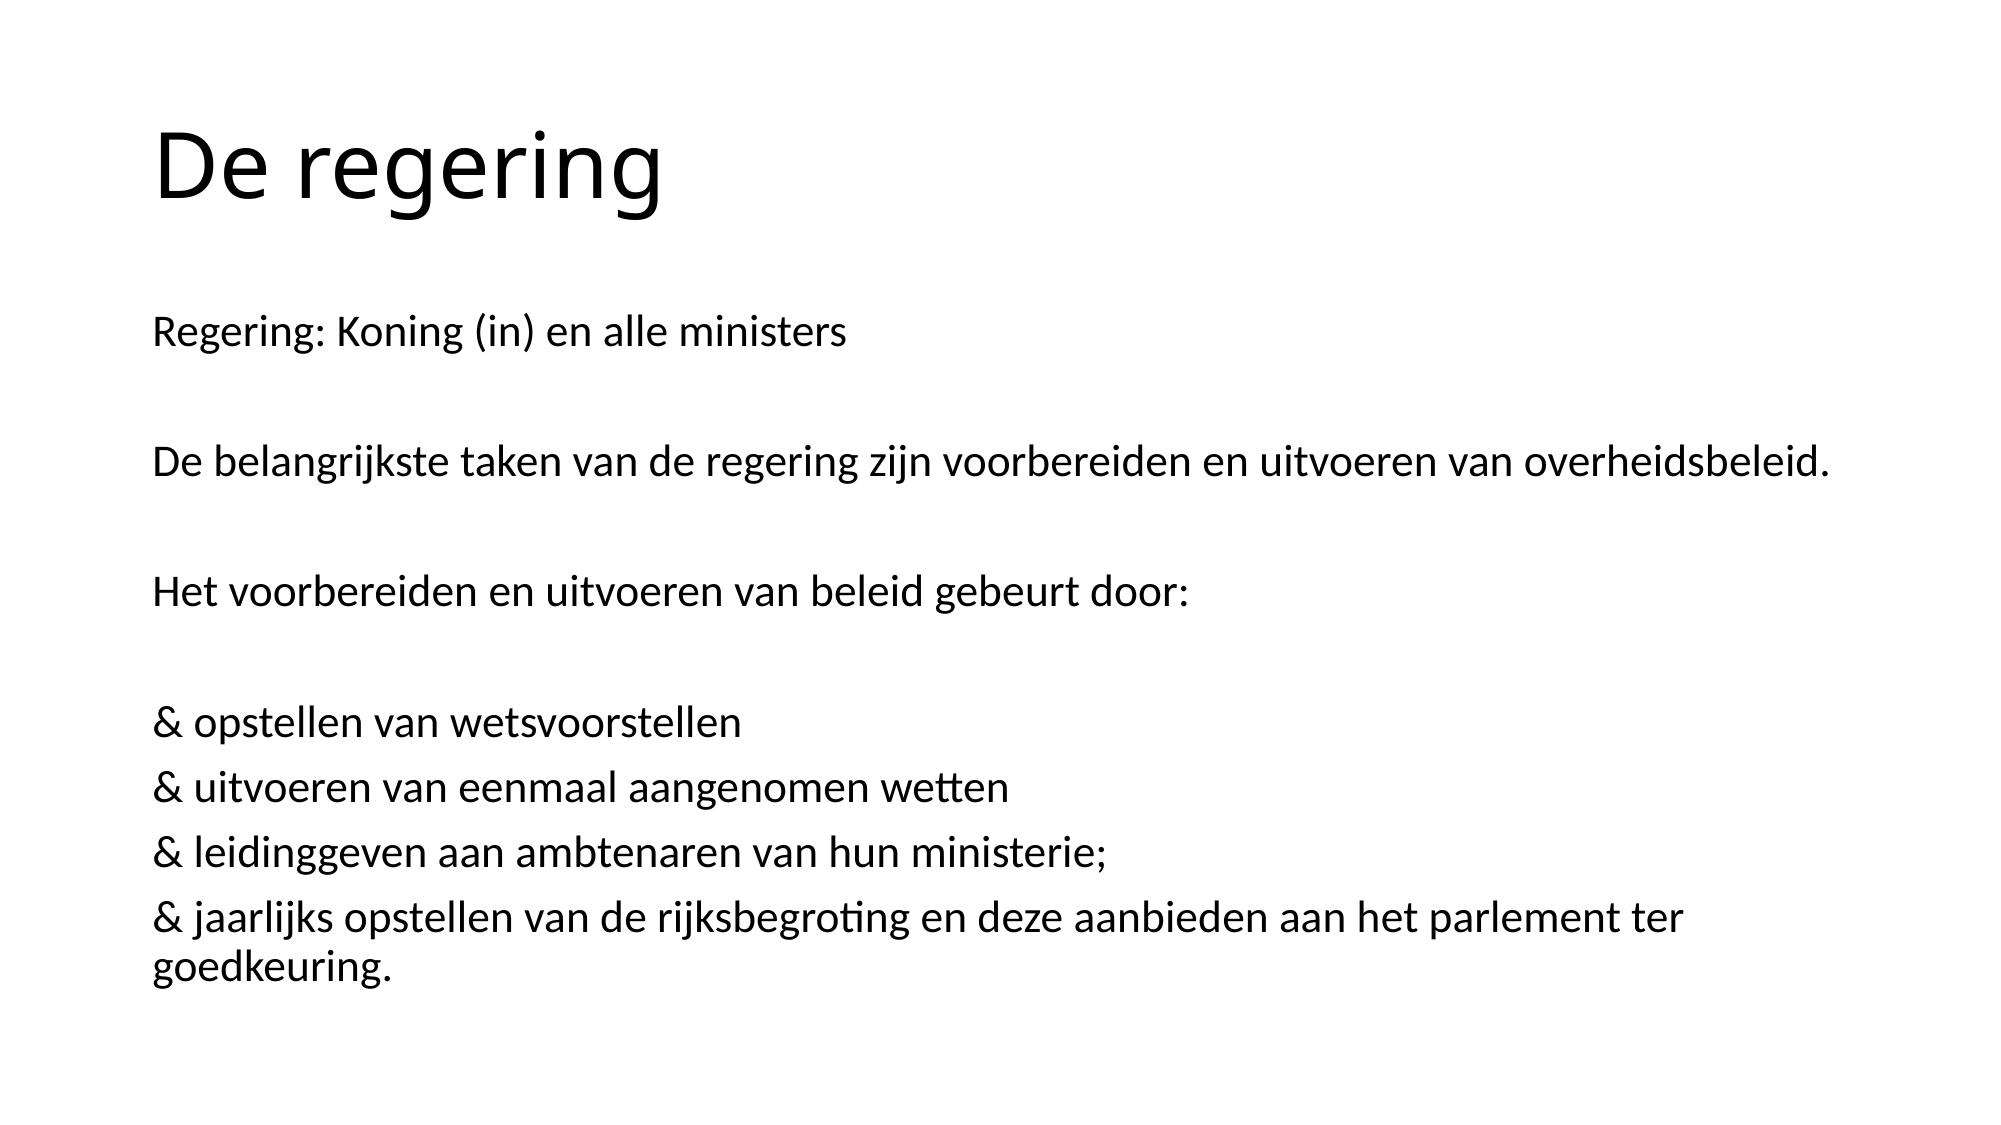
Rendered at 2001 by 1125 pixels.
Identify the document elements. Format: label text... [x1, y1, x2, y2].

title De regering [137, 59, 1863, 278]
list Regering: Koning (in) en alle ministers De belangrijkste taken van de regering zijn voorbereiden en uitvoeren van overheidsbeleid. Het voorbereiden en uitvoeren van beleid gebeurt door: & opstellen van wetsvoorstellen & uitvoeren van eenmaal aangenomen wetten & leidinggeven aan ambtenaren van hun ministerie; & jaarlijks opstellen van de rijksbegroting en deze aanbieden aan het parlement ter goedkeuring. [137, 299, 1863, 1014]
